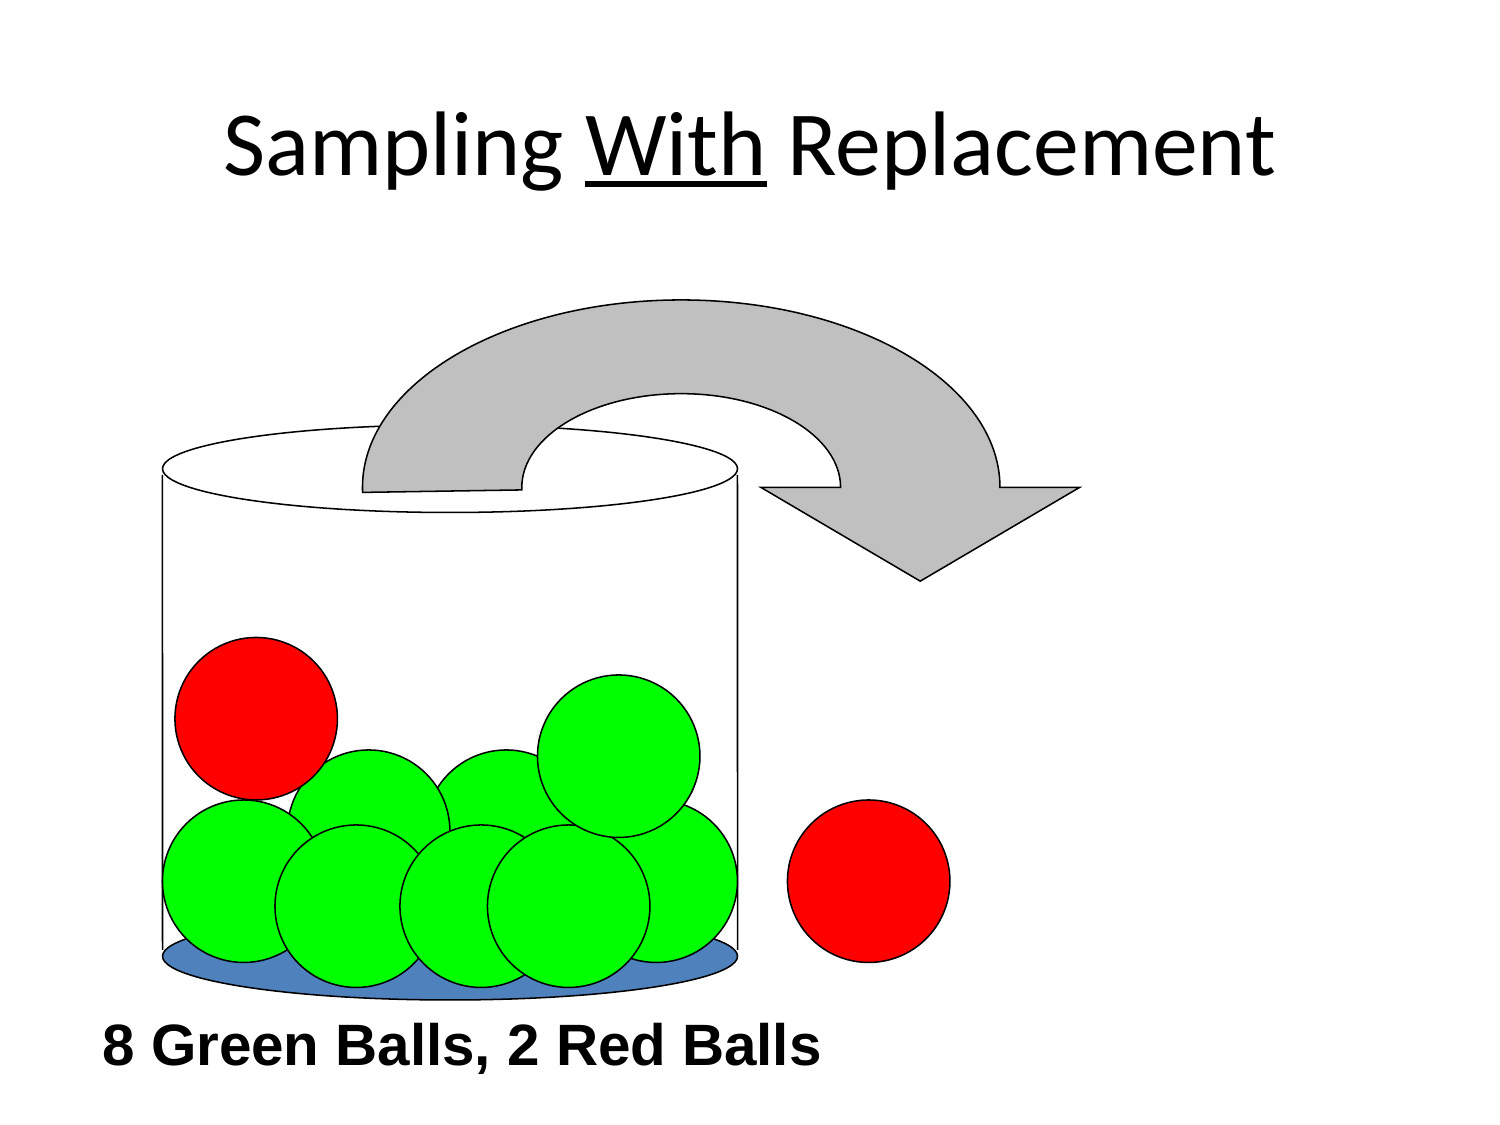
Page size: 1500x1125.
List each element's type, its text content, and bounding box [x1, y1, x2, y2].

text_box [787, 799, 950, 963]
text_box [438, 749, 573, 837]
text_box [487, 824, 650, 988]
text_box [162, 426, 738, 513]
text_box [162, 799, 312, 963]
title Sampling With Replacement [75, 45, 1425, 233]
text_box [615, 805, 738, 963]
text_box [289, 749, 450, 853]
text_box 8 Green Balls, 2 Red Balls [87, 999, 838, 1085]
text_box [274, 824, 418, 988]
text_box [162, 939, 738, 999]
text_box [362, 299, 1080, 582]
text_box [174, 637, 338, 800]
text_box [537, 674, 700, 838]
text_box [399, 824, 525, 988]
